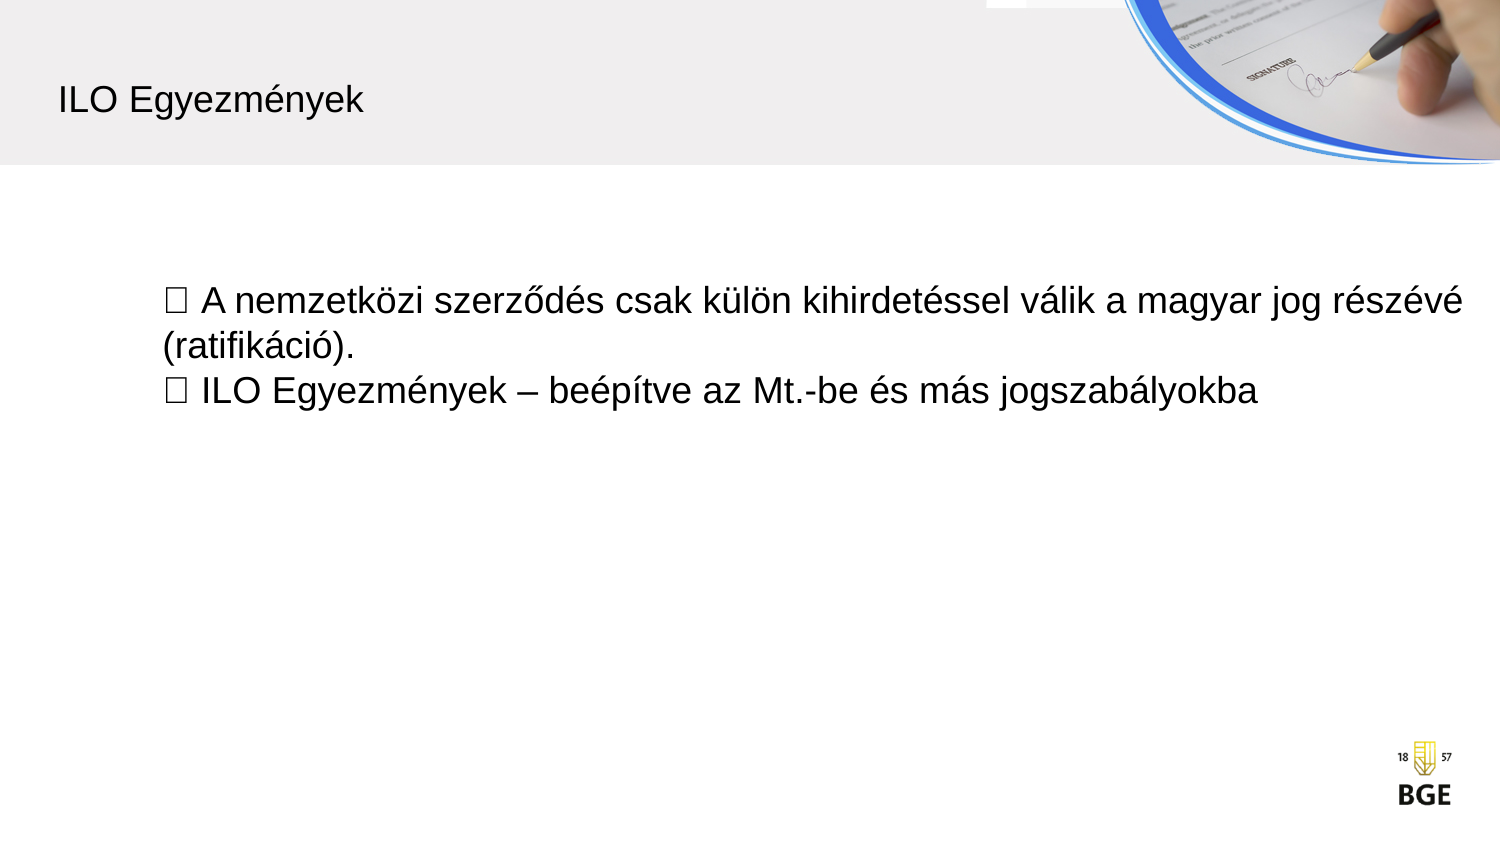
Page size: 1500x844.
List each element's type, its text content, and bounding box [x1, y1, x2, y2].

text_box  A nemzetközi szerződés csak külön kihirdetéssel válik a magyar jog részévé (ratifikáció).  ILO Egyezmények – beépítve az Mt.-be és más jogszabályokba [147, 268, 1500, 418]
text_box ILO Egyezmények [43, 67, 390, 128]
picture [0, 0, 1500, 844]
